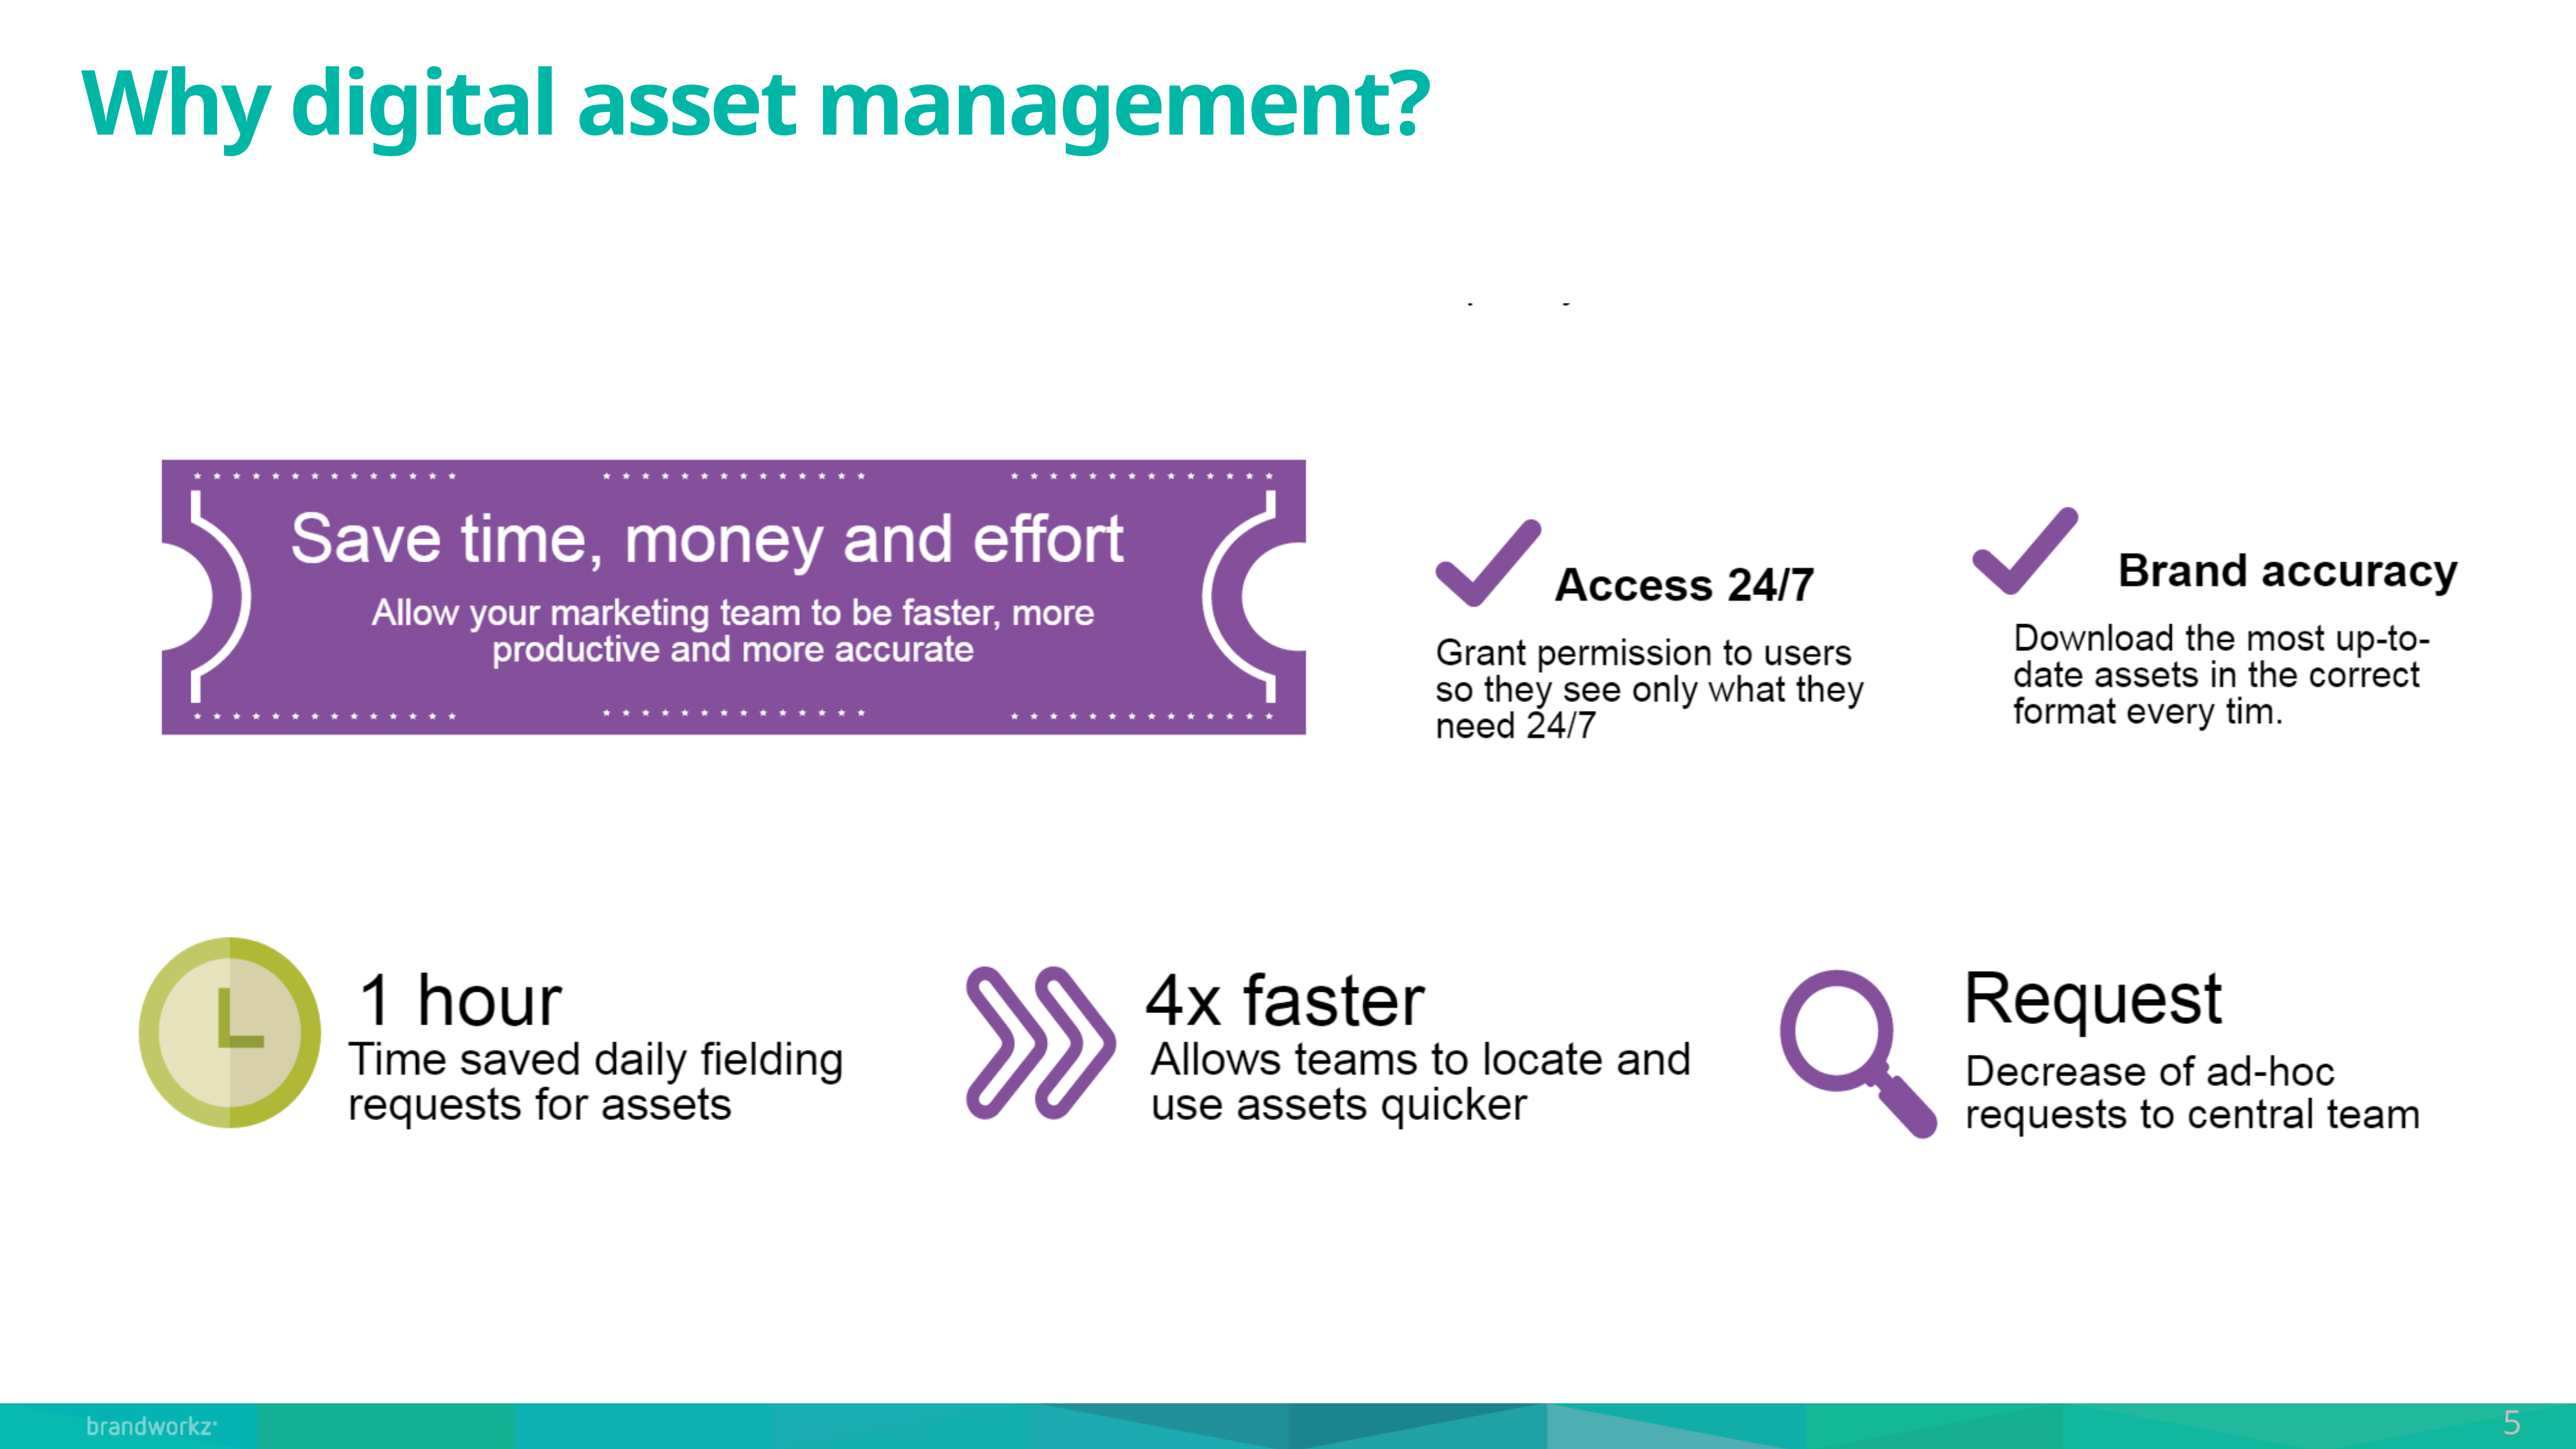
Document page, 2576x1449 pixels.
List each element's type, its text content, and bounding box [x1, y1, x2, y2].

picture [128, 303, 2545, 1207]
title Why digital asset management? [81, 45, 2496, 166]
picture [0, 1403, 2576, 1449]
